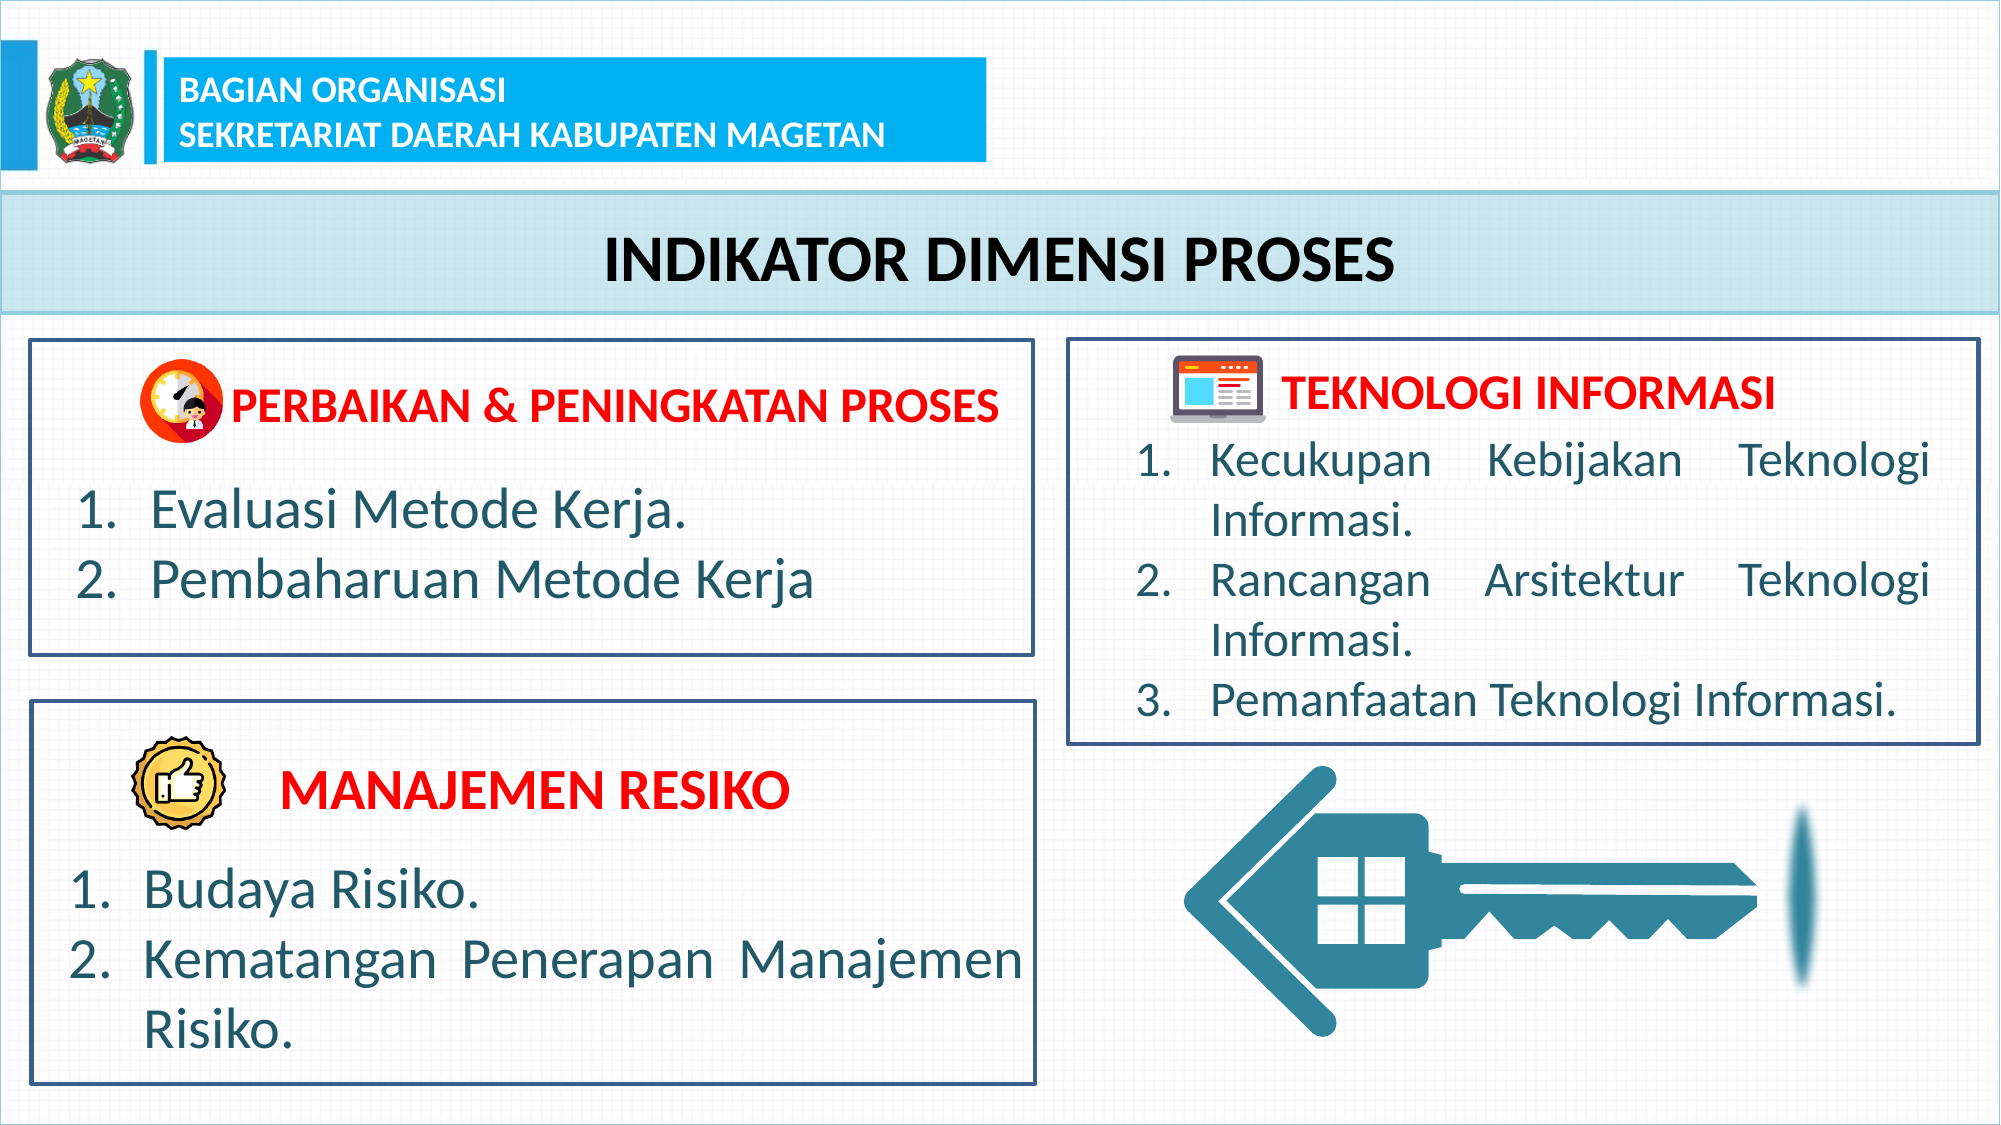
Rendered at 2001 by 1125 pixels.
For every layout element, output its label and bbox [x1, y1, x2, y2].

picture [6, 47, 174, 174]
text_box [1368, 580, 1641, 1125]
picture [139, 359, 223, 443]
picture [131, 735, 226, 830]
text_box [31, 701, 1038, 1085]
text_box [29, 339, 1034, 656]
picture [1170, 341, 1267, 438]
text_box [0, 0, 2000, 1125]
